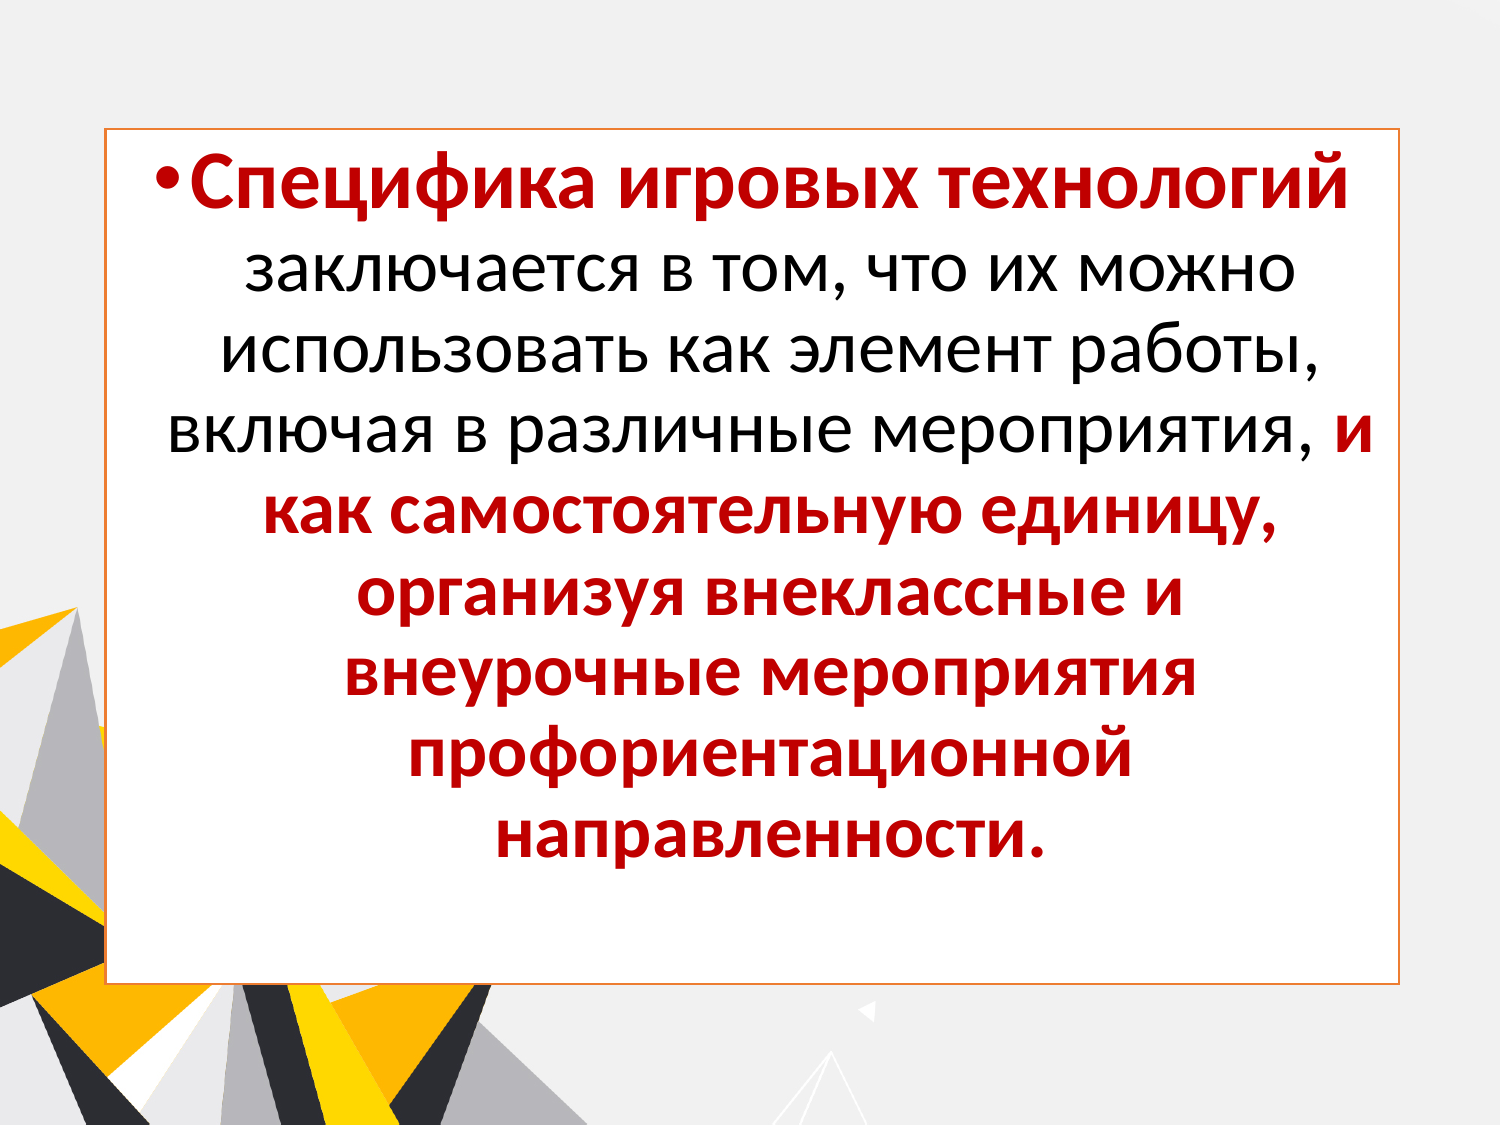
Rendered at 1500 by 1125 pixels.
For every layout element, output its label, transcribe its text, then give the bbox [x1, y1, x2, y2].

list Специфика игровых технологий заключается в том, что их можно использовать как элемент работы, включая в различные мероприятия, и как самостоятельную единицу, организуя внеклассные и внеурочные мероприятия профориентационной направленности. [104, 128, 1400, 985]
picture [0, 0, 1500, 1125]
